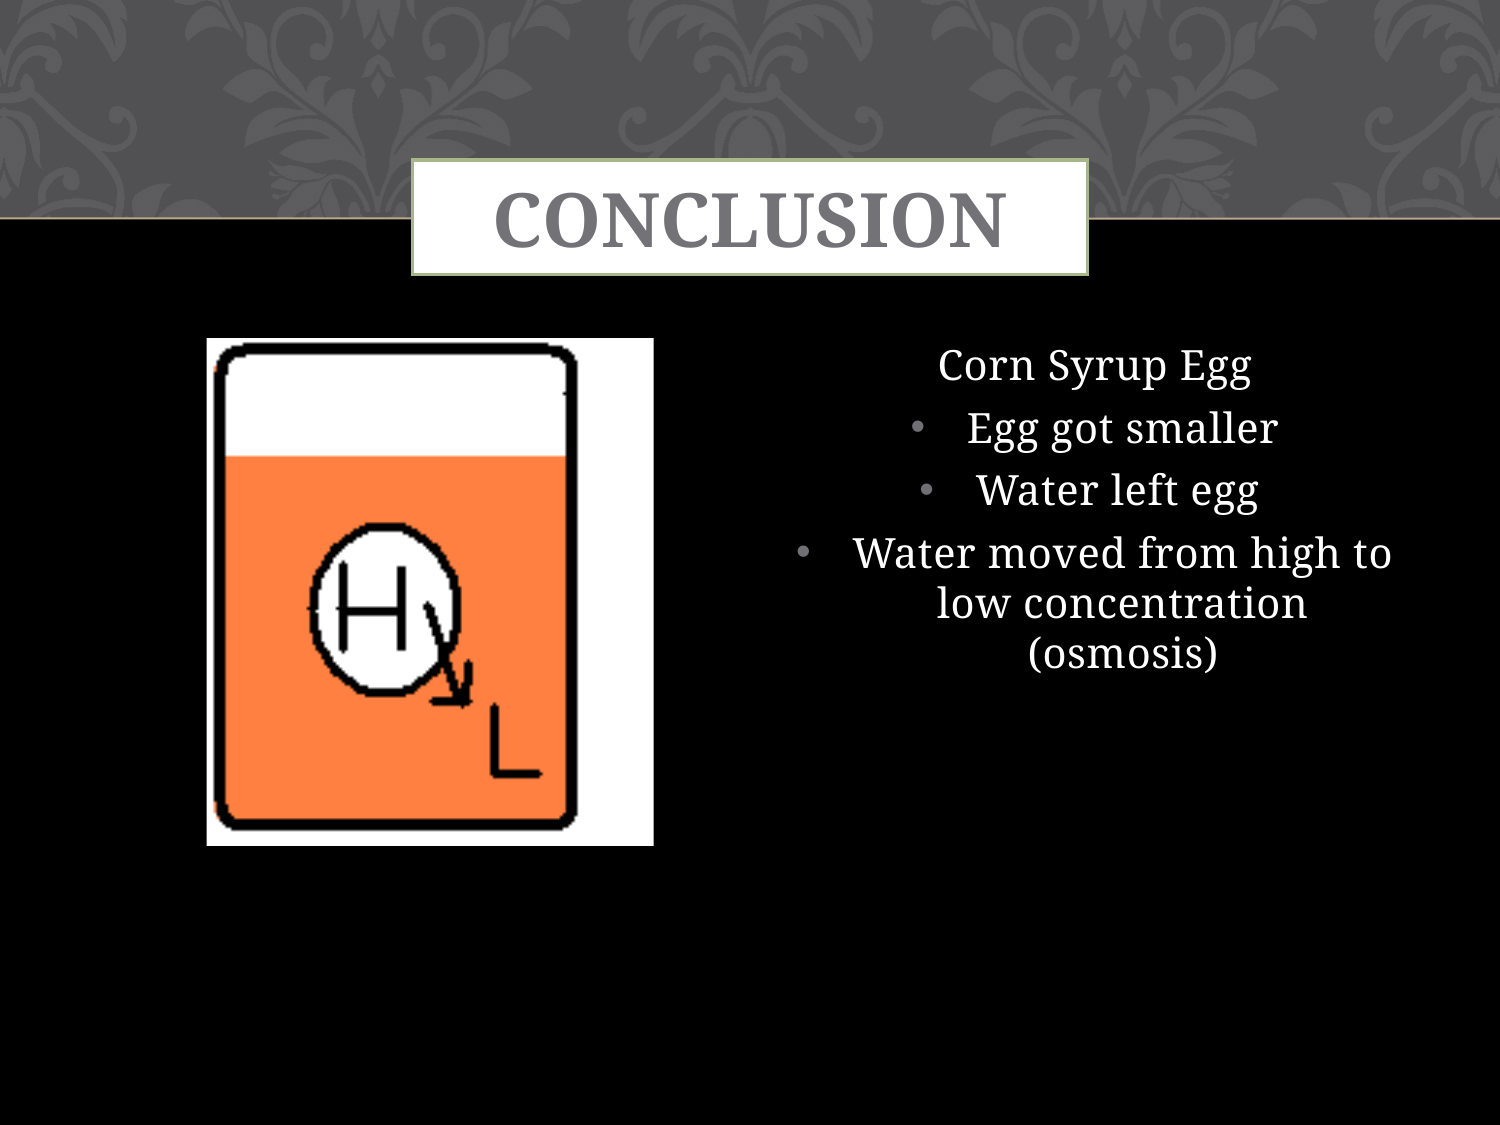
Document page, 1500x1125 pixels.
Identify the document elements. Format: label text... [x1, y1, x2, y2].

list Corn Syrup Egg Egg got smaller Water left egg Water moved from high to low concentration (osmosis) [765, 331, 1425, 989]
title Conclusion [411, 158, 1089, 276]
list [206, 337, 654, 847]
